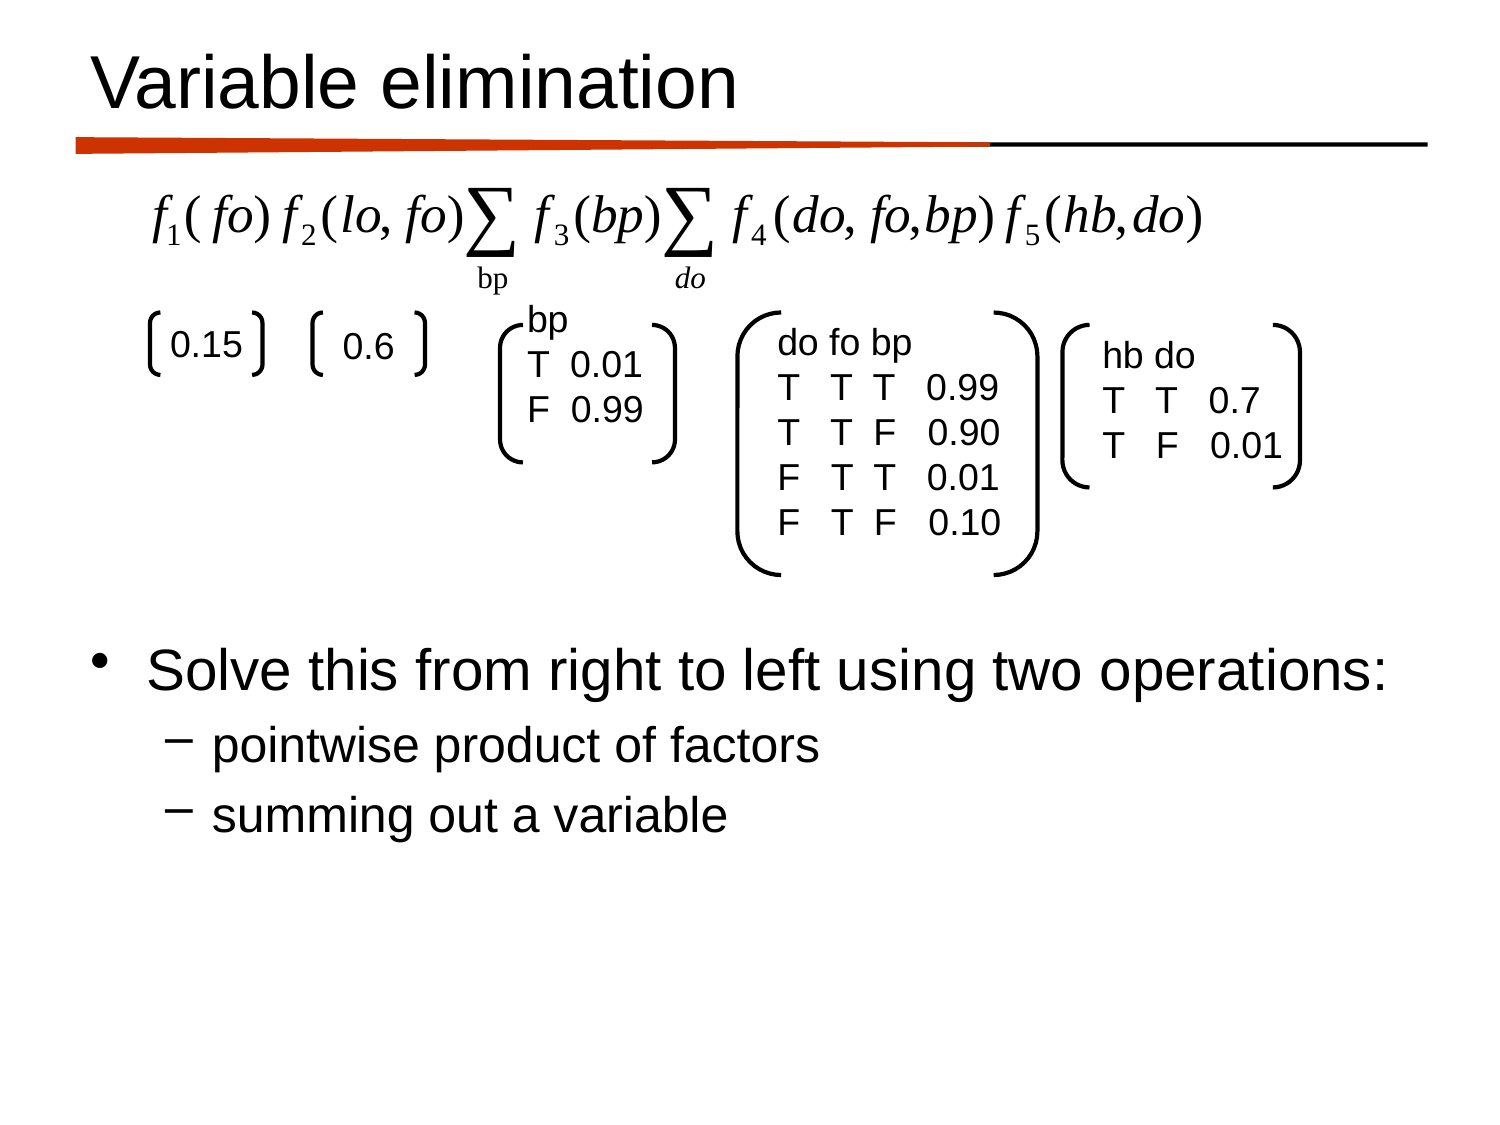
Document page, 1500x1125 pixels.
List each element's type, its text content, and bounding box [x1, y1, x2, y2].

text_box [134, 174, 1209, 304]
text_box [1062, 325, 1297, 488]
text_box 0.15 [150, 313, 263, 373]
text_box [500, 327, 676, 463]
list Solve this from right to left using two operations: pointwise product of factors summing out a variable [74, 624, 1426, 1006]
title Variable elimination [74, 24, 1426, 133]
text_box [737, 316, 1038, 576]
text_box hb do T T 0.7 T F 0.01 [1087, 323, 1350, 474]
text_box 0.6 [312, 314, 425, 375]
text_box do fo bp T T T 0.99 T T F 0.90 F T T 0.01 F T F 0.10 [762, 313, 1025, 551]
text_box bp T 0.01 F 0.99 [512, 313, 675, 438]
